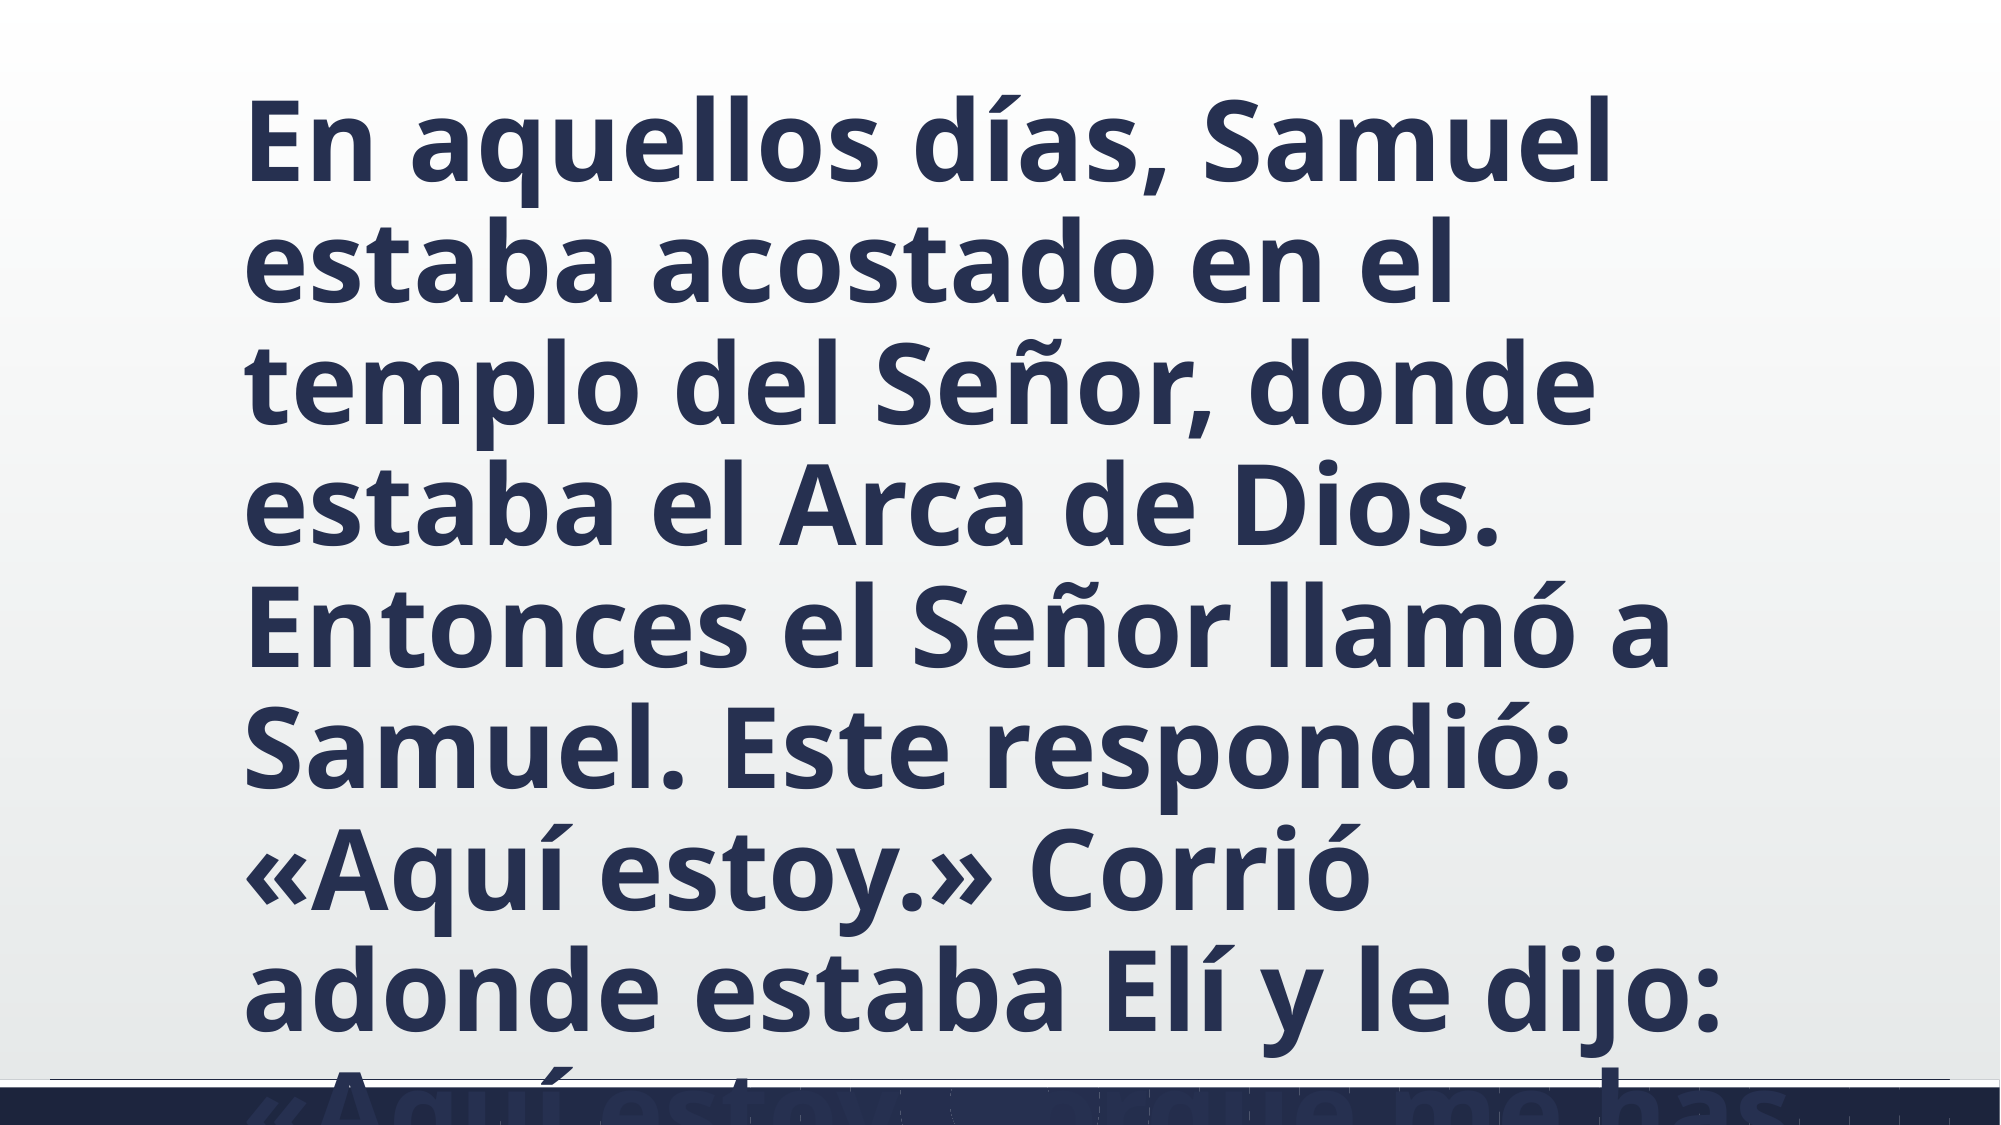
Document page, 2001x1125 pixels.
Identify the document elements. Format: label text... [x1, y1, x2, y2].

list En aquellos días, Samuel estaba acostado en el templo del Señor, donde estaba el Arca de Dios. Entonces el Señor llamó a Samuel. Este respondió: «Aquí estoy.» Corrió adonde estaba Elí y le dijo: «Aquí estoy, porque me has llamado». [219, 76, 1816, 990]
